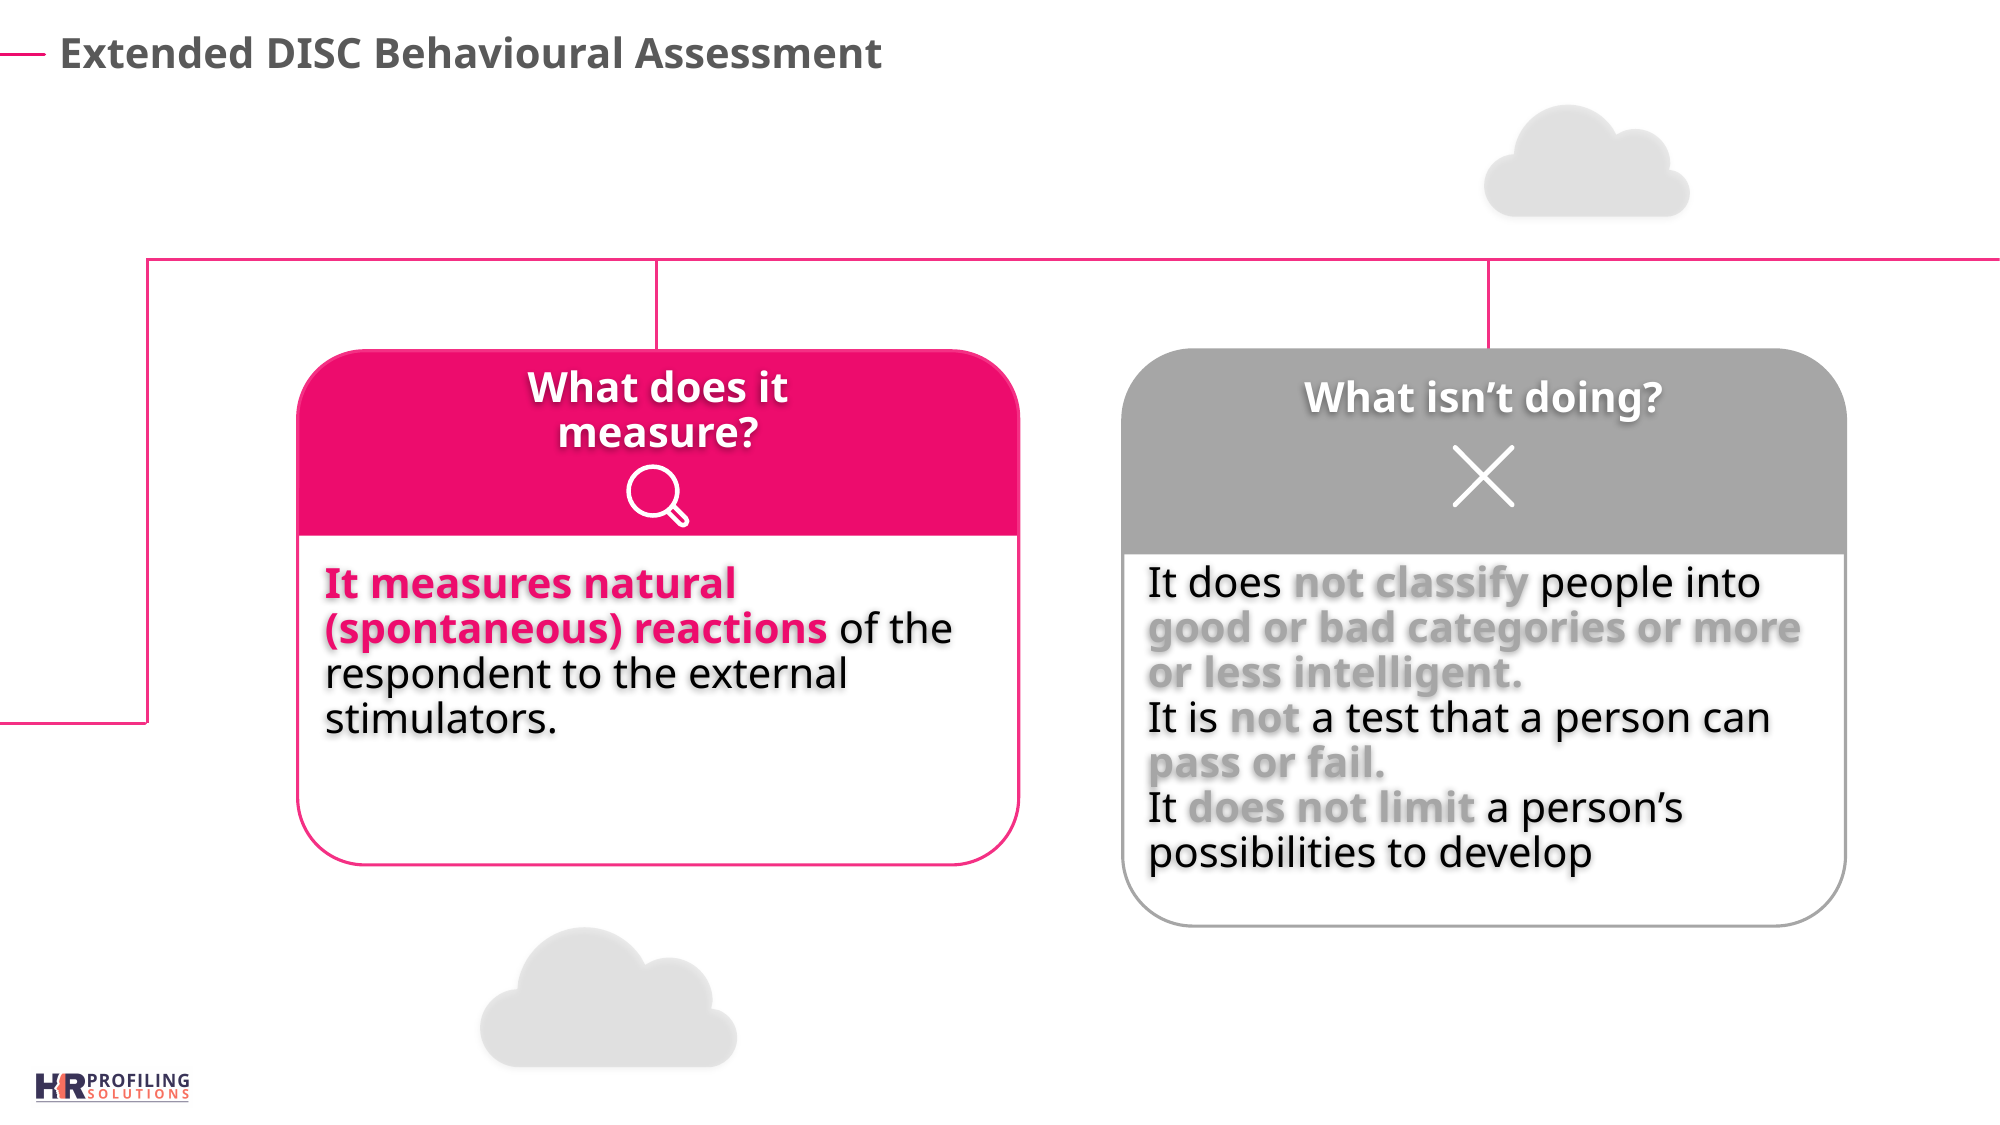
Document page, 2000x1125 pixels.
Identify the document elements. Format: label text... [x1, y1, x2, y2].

picture [31, 1066, 193, 1108]
text_box [479, 926, 738, 1069]
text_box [1117, 349, 1860, 944]
text_box Extended DISC Behavioural Assessment [44, 19, 992, 86]
text_box [1483, 103, 1691, 218]
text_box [294, 350, 1019, 866]
